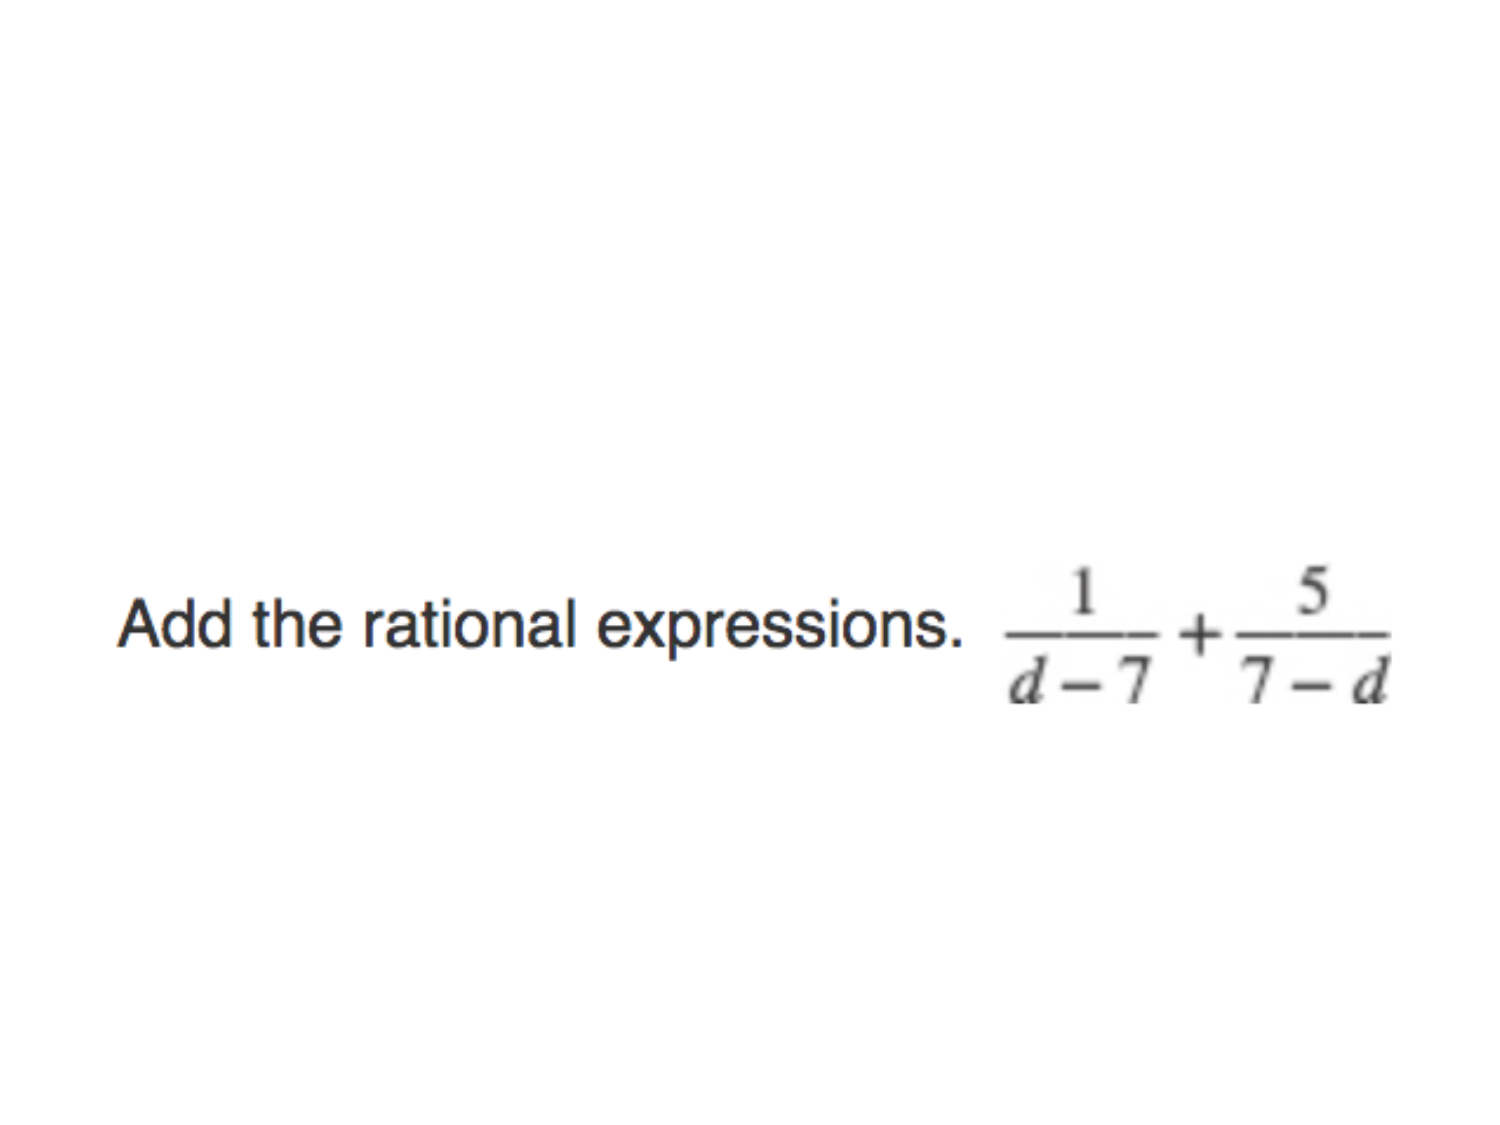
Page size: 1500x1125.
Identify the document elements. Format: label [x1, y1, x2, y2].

list [74, 262, 1426, 1006]
